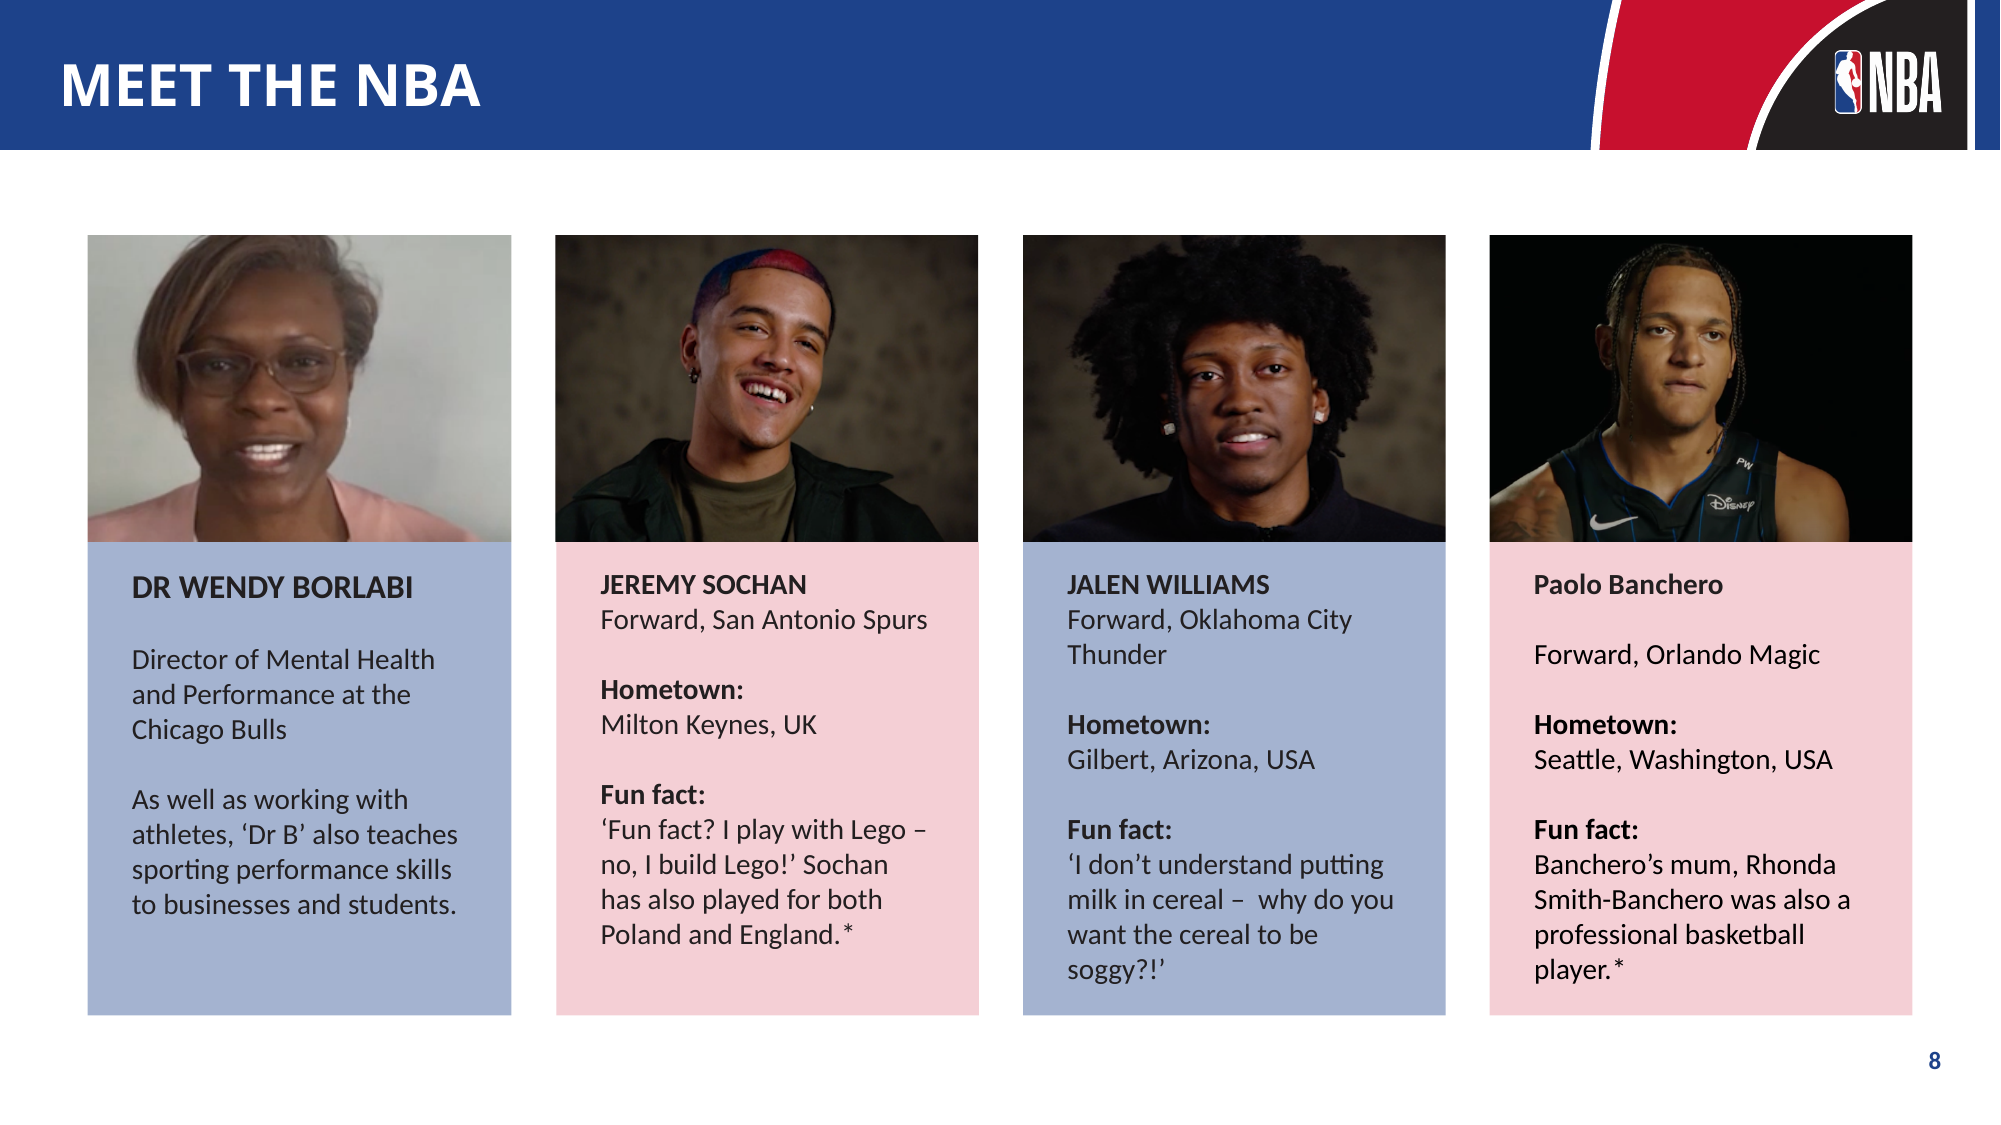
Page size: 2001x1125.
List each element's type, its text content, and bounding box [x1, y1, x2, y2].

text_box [87, 235, 512, 1016]
title MEET THE NBA [0, 34, 1589, 150]
slide_number 8 [1824, 1029, 1957, 1090]
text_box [555, 235, 979, 1016]
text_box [1022, 235, 1446, 1016]
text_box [1489, 235, 1913, 1016]
